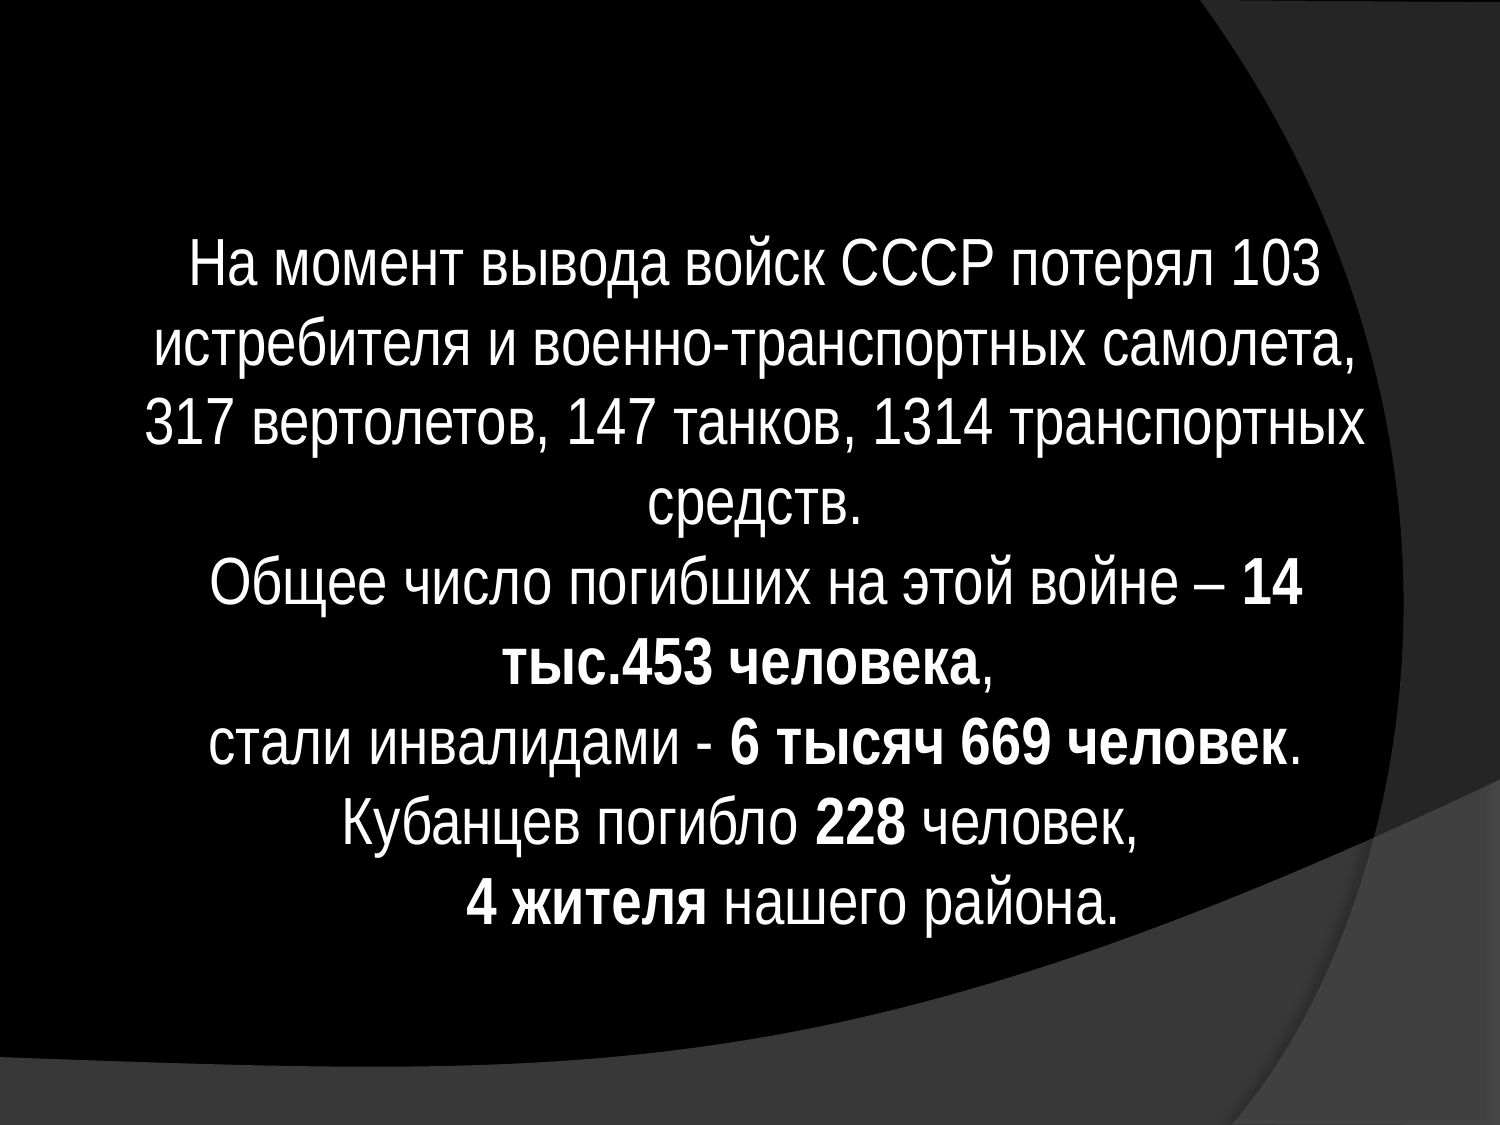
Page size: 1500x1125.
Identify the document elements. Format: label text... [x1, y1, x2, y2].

text_box На момент вывода войск СССР потерял 103 истребителя и военно-транспортных самолета, 317 вертолетов, 147 танков, 1314 транспортных средств. Общее число погибших на этой войне – 14 тыс.453 человека, стали инвалидами - 6 тысяч 669 человек. Кубанцев погибло 228 человек, 4 жителя нашего района. [105, 210, 1407, 946]
